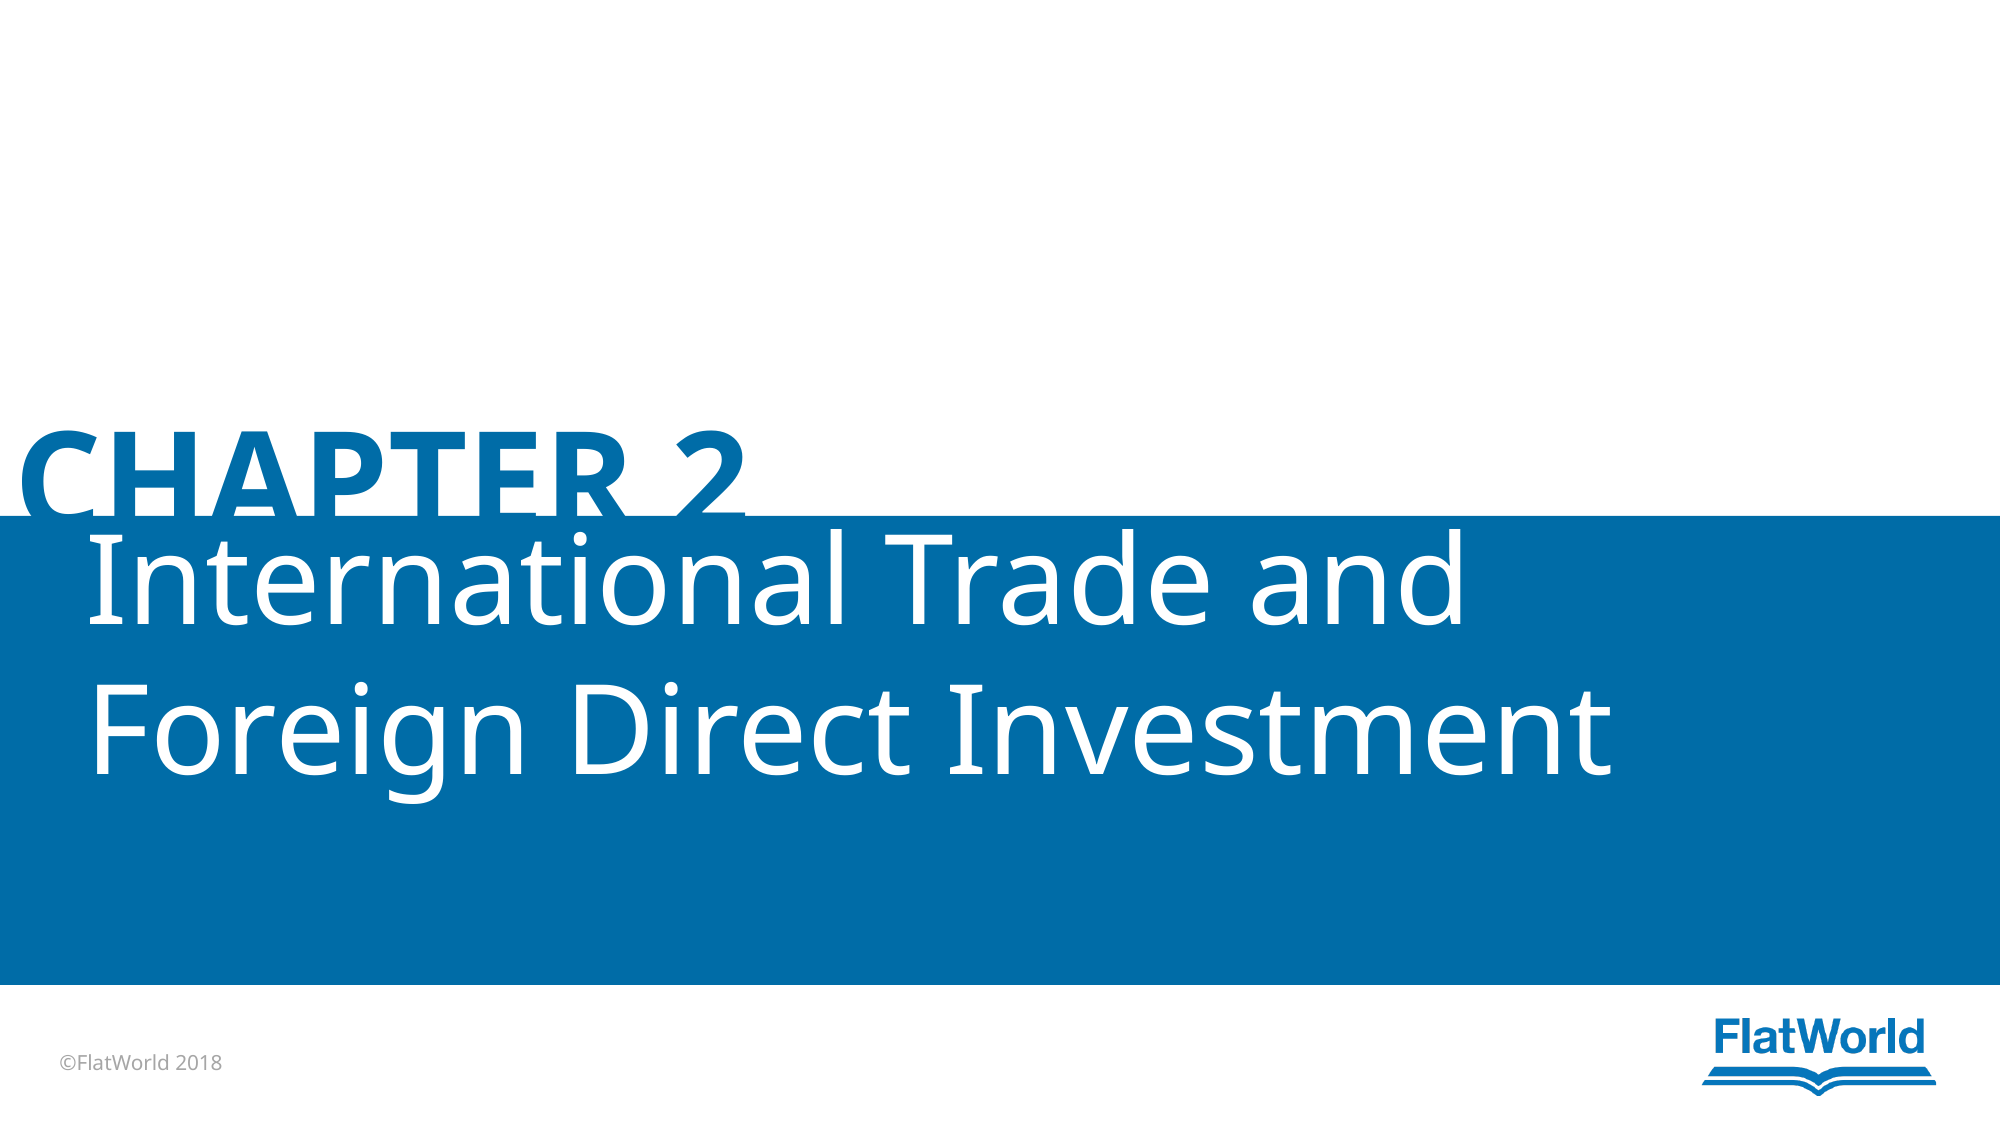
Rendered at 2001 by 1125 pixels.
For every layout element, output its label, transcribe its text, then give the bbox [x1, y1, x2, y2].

text_box CHAPTER 2 [0, 385, 1128, 565]
text_box [0, 515, 2000, 986]
text_box International Trade and Foreign Direct Investment [70, 492, 1864, 808]
